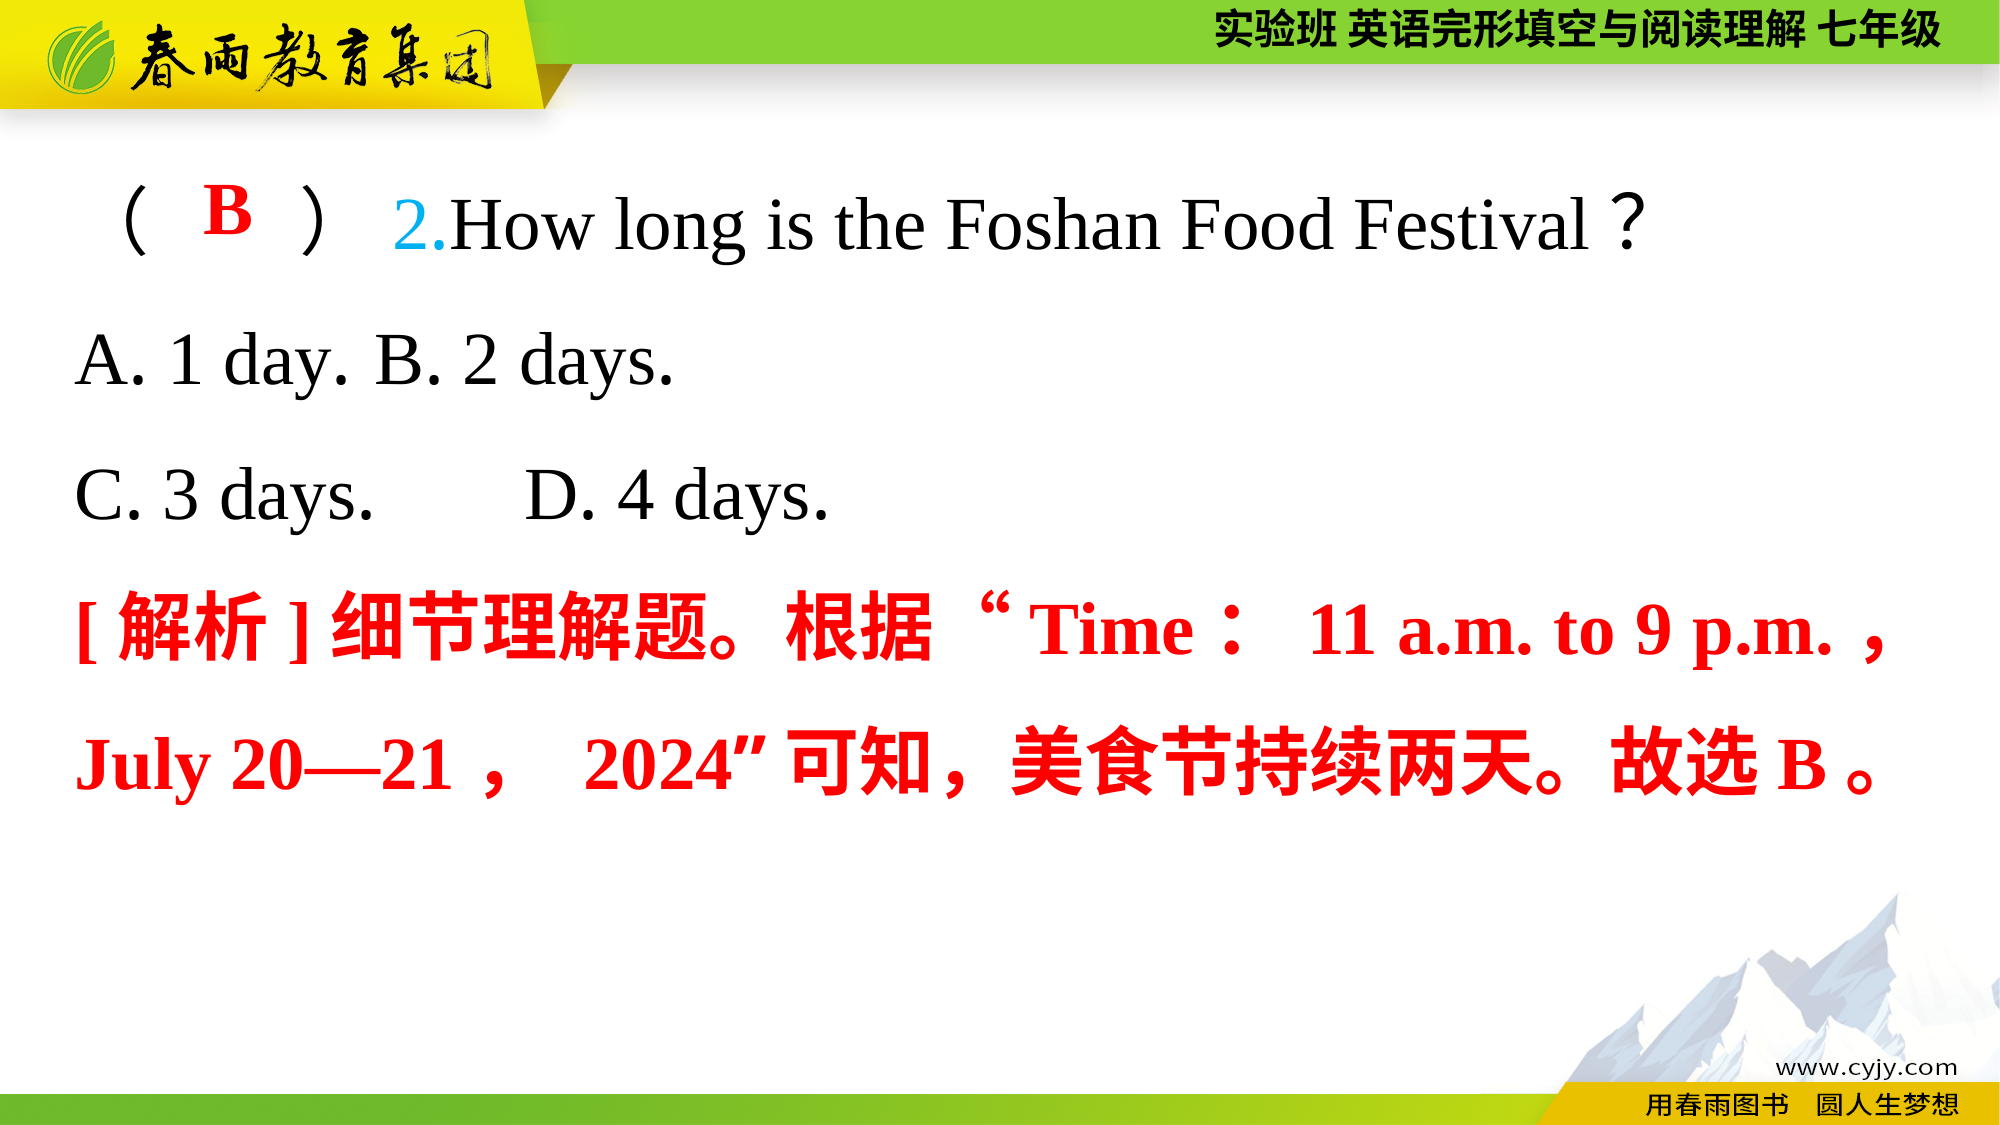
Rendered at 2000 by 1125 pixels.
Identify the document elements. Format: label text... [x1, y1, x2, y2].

text_box [解析]细节理解题。根据“Time：11 a.m. to 9 p.m.， July 20—21， 2024”可知，美食节持续两天。故选B。 [59, 527, 1944, 812]
list （ ）2.How long is the Foshan Food Festival？ A. 1 day. B. 2 days. C. 3 days. D. 4 days. [59, 122, 1944, 527]
picture [0, 0, 2000, 1125]
text_box B [188, 152, 269, 258]
